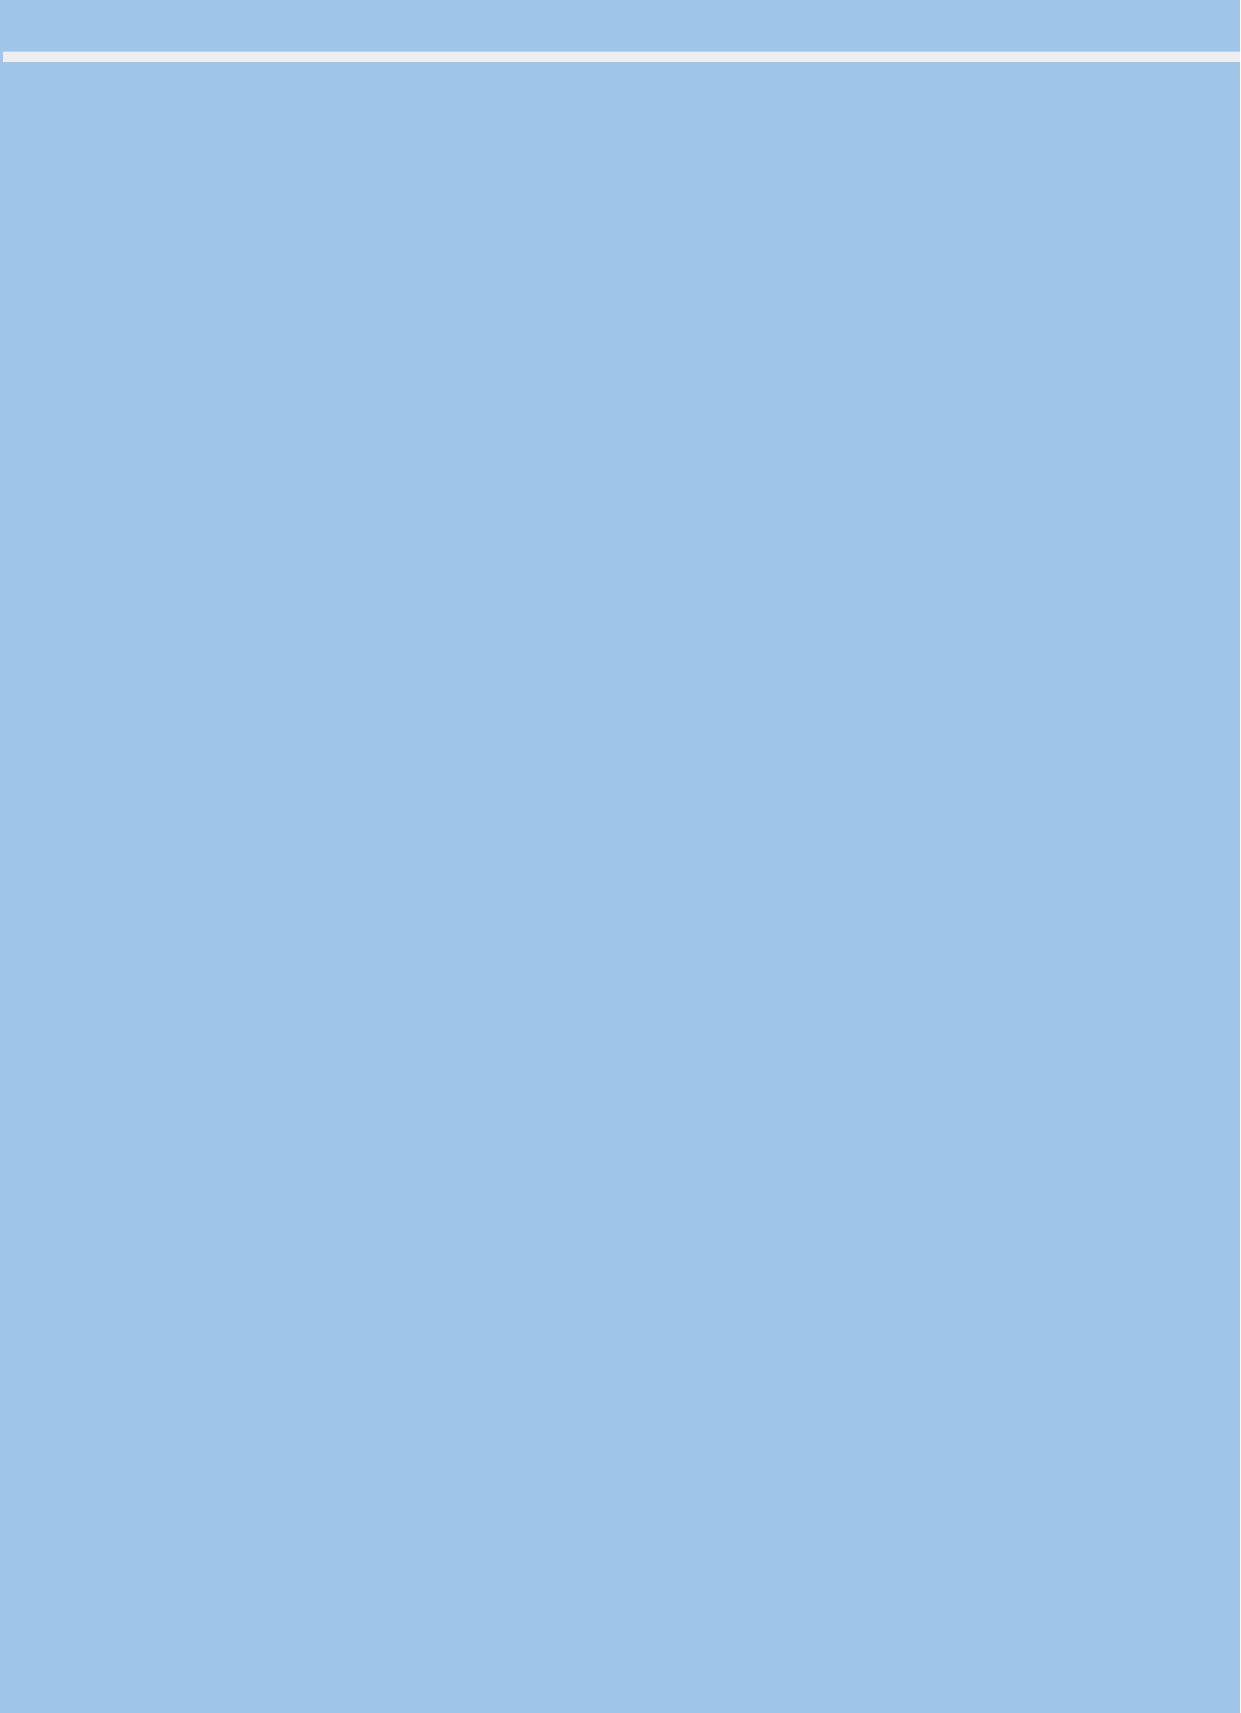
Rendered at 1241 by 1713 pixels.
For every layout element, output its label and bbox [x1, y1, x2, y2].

text_box [2, 51, 1241, 62]
